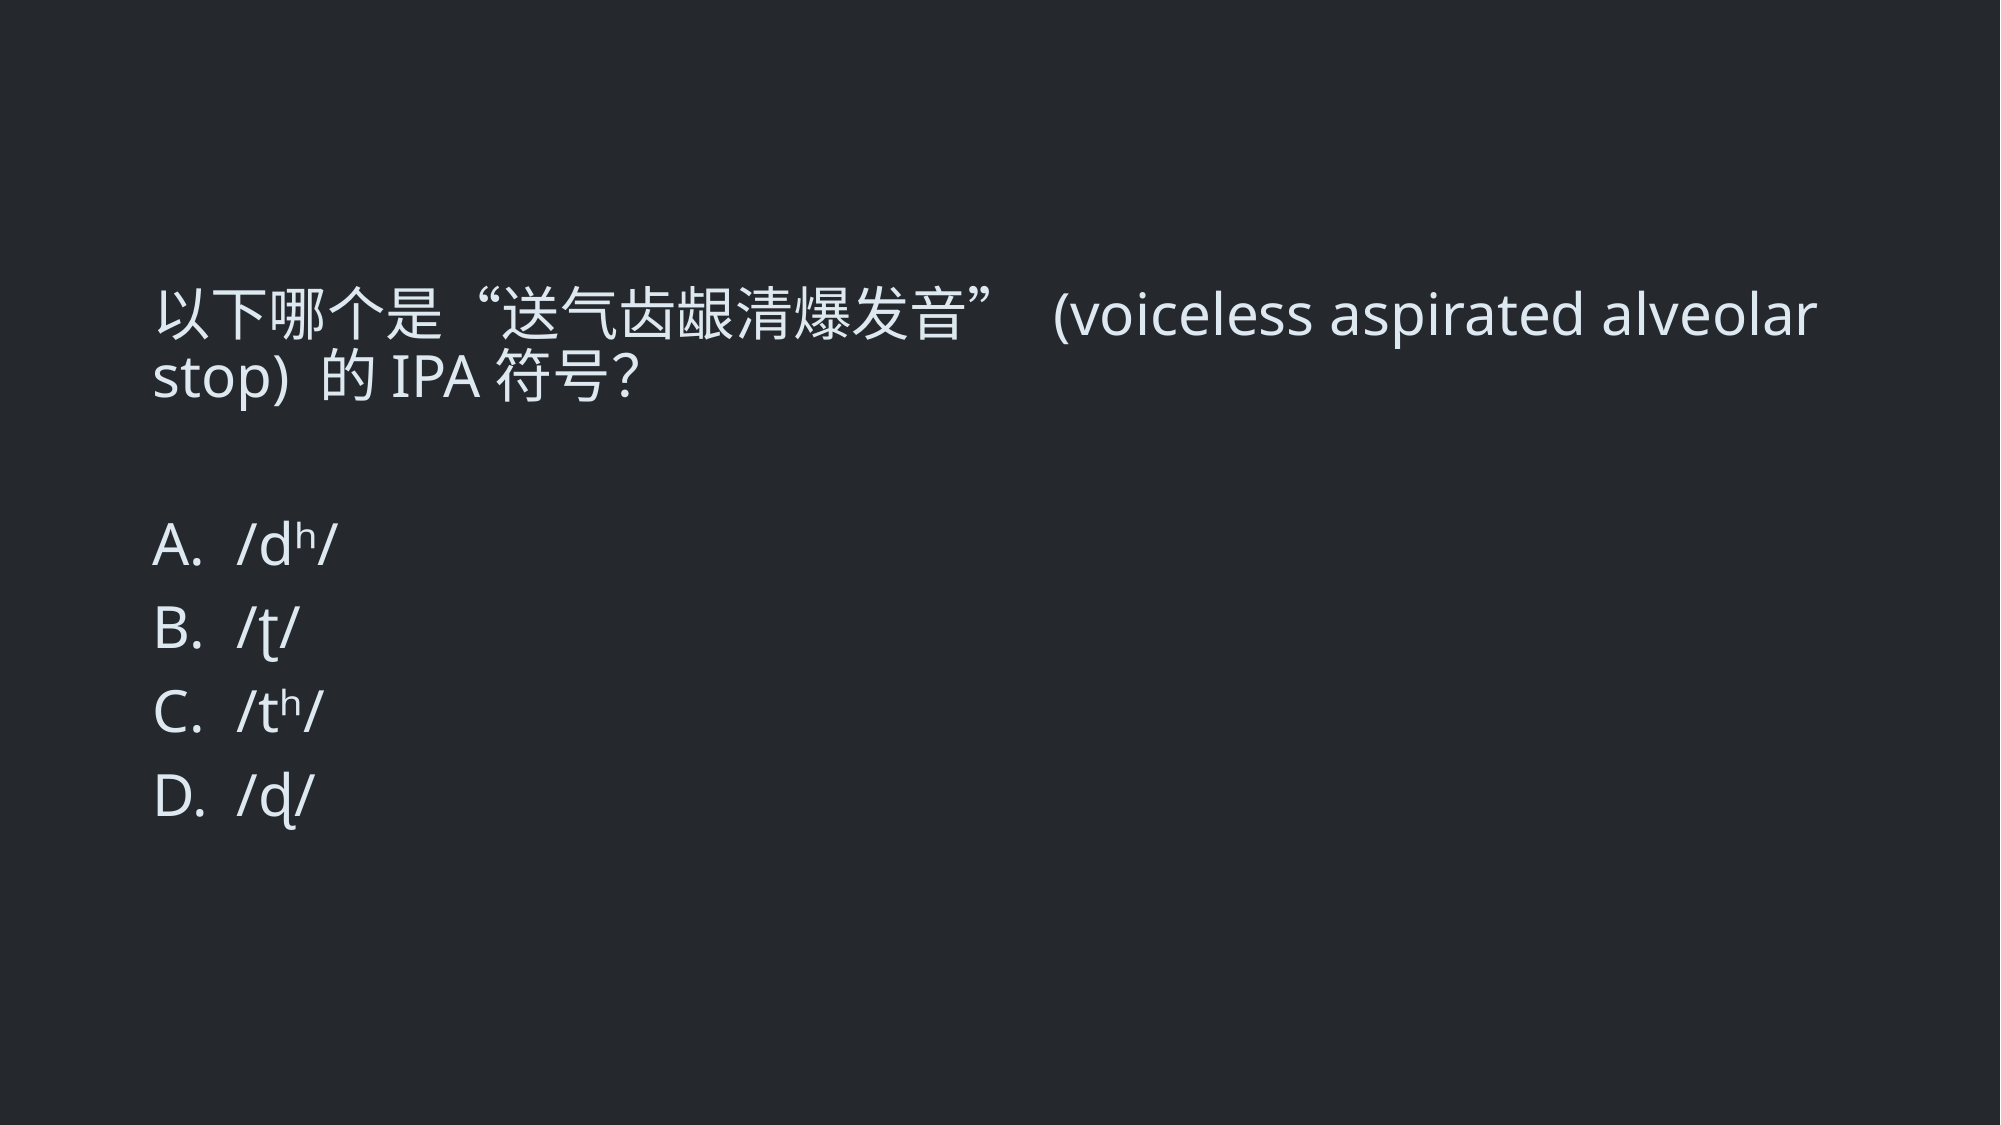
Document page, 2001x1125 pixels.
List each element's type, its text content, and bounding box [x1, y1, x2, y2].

list 以下哪个是“送气齿龈清爆发音” (voiceless aspirated alveolar stop) 的IPA符号？ /dʰ/ /ʈ/ /tʰ/ /ɖ/ [137, 277, 1846, 984]
